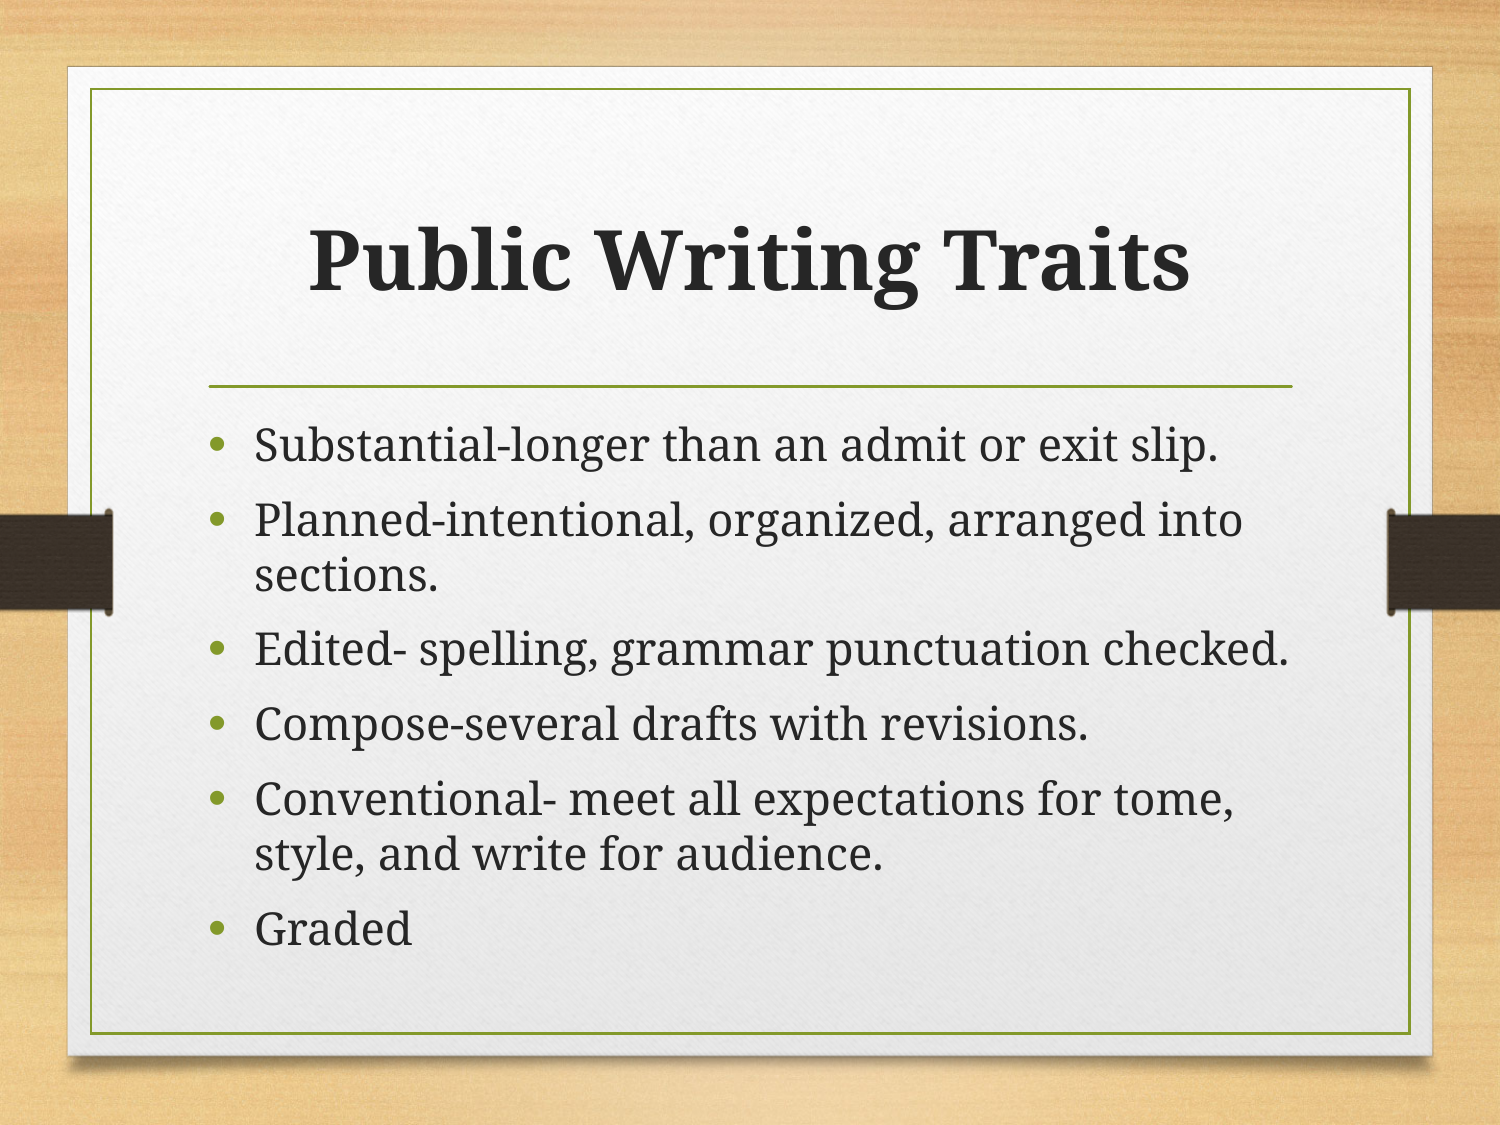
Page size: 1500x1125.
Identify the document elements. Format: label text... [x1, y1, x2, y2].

title Public Writing Traits [193, 150, 1309, 365]
list Substantial-longer than an admit or exit slip. Planned-intentional, organized, arranged into sections. Edited- spelling, grammar punctuation checked. Compose-several drafts with revisions. Conventional- meet all expectations for tome, style, and write for audience. Graded [193, 408, 1309, 974]
picture [0, 0, 1500, 1125]
